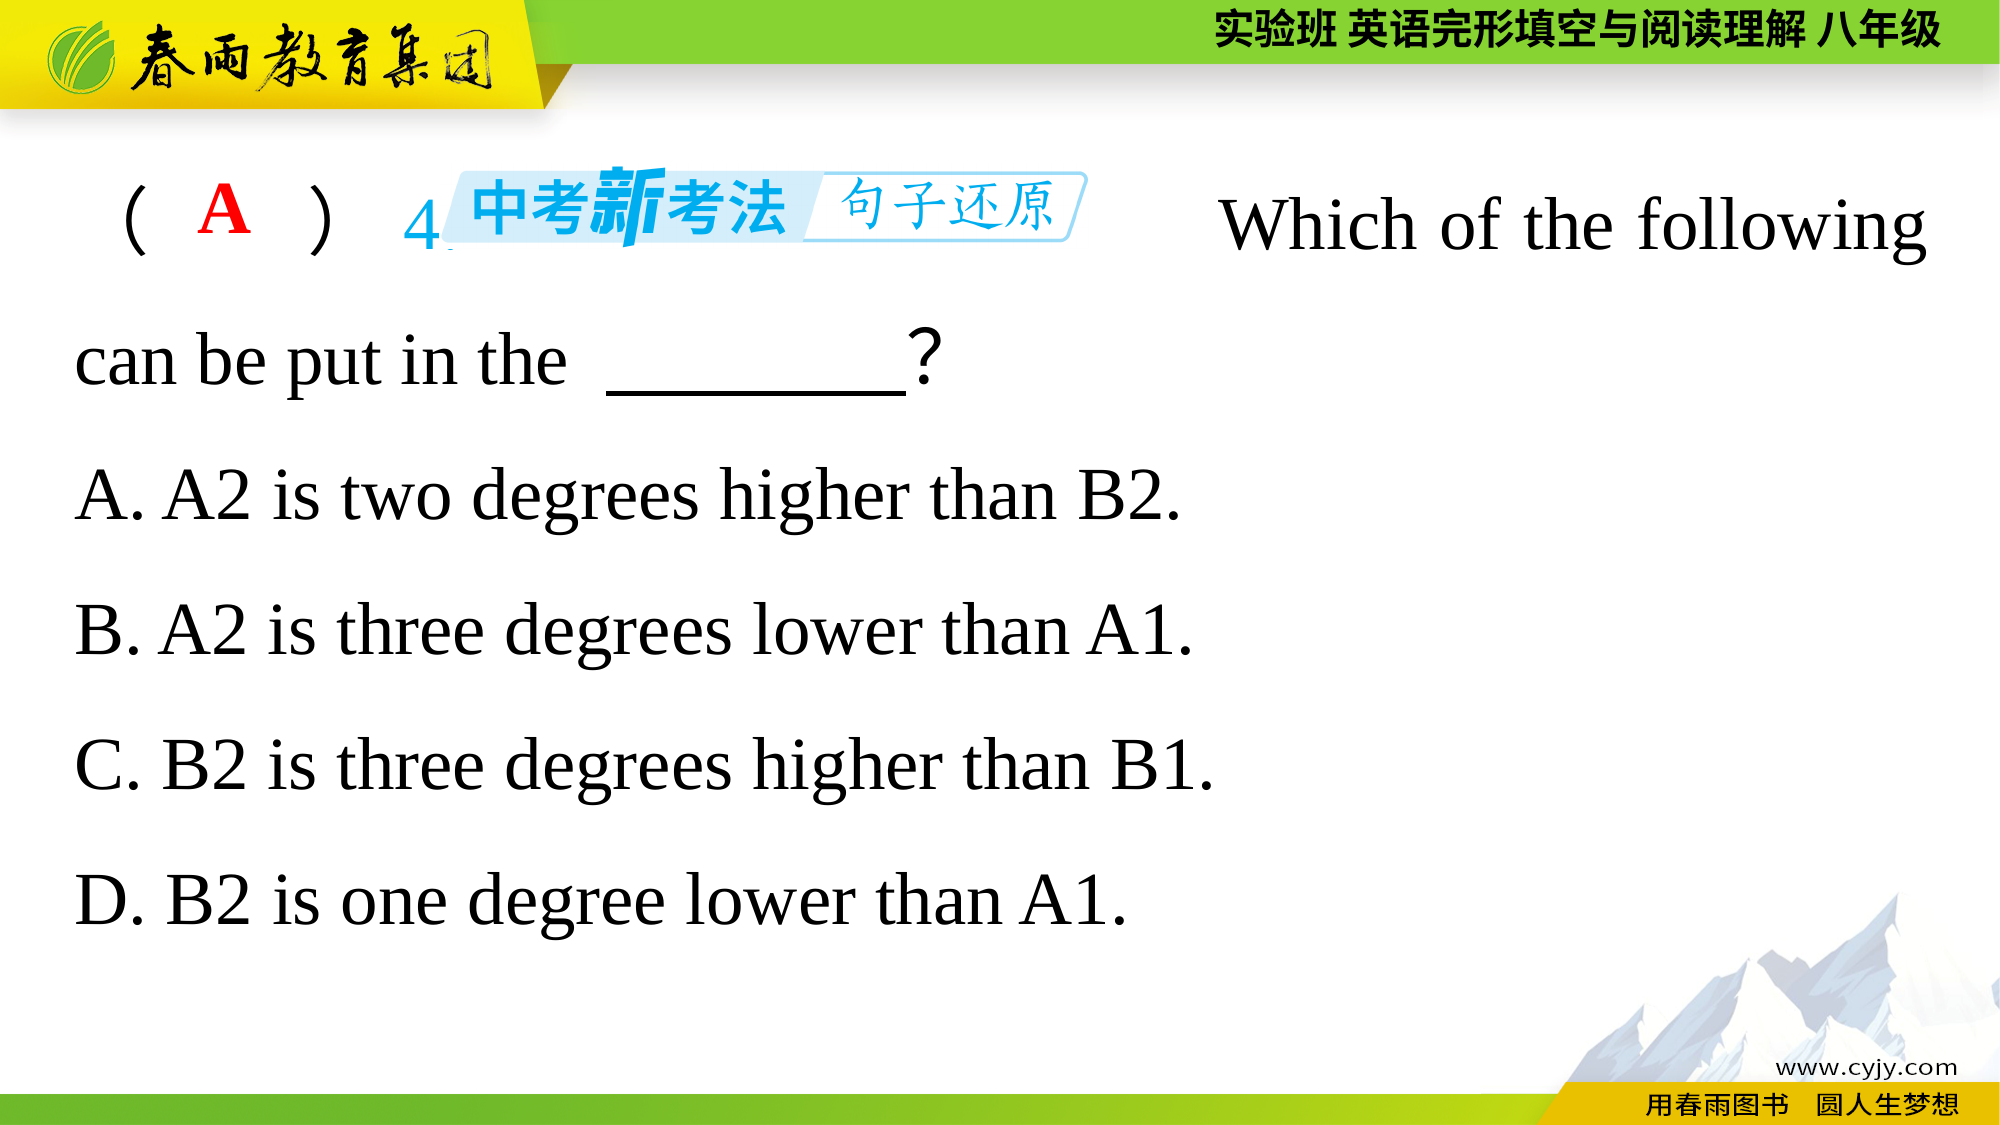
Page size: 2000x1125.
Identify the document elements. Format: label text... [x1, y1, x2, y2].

text_box A [182, 151, 267, 256]
picture [0, 0, 2000, 1125]
list （ ）4. Which of the following can be put in the ？ A. A2 is two degrees higher than B2. B. A2 is three degrees lower than A1. C. B2 is three degrees higher than B1. D. B2 is one degree lower than A1. [59, 122, 1944, 956]
